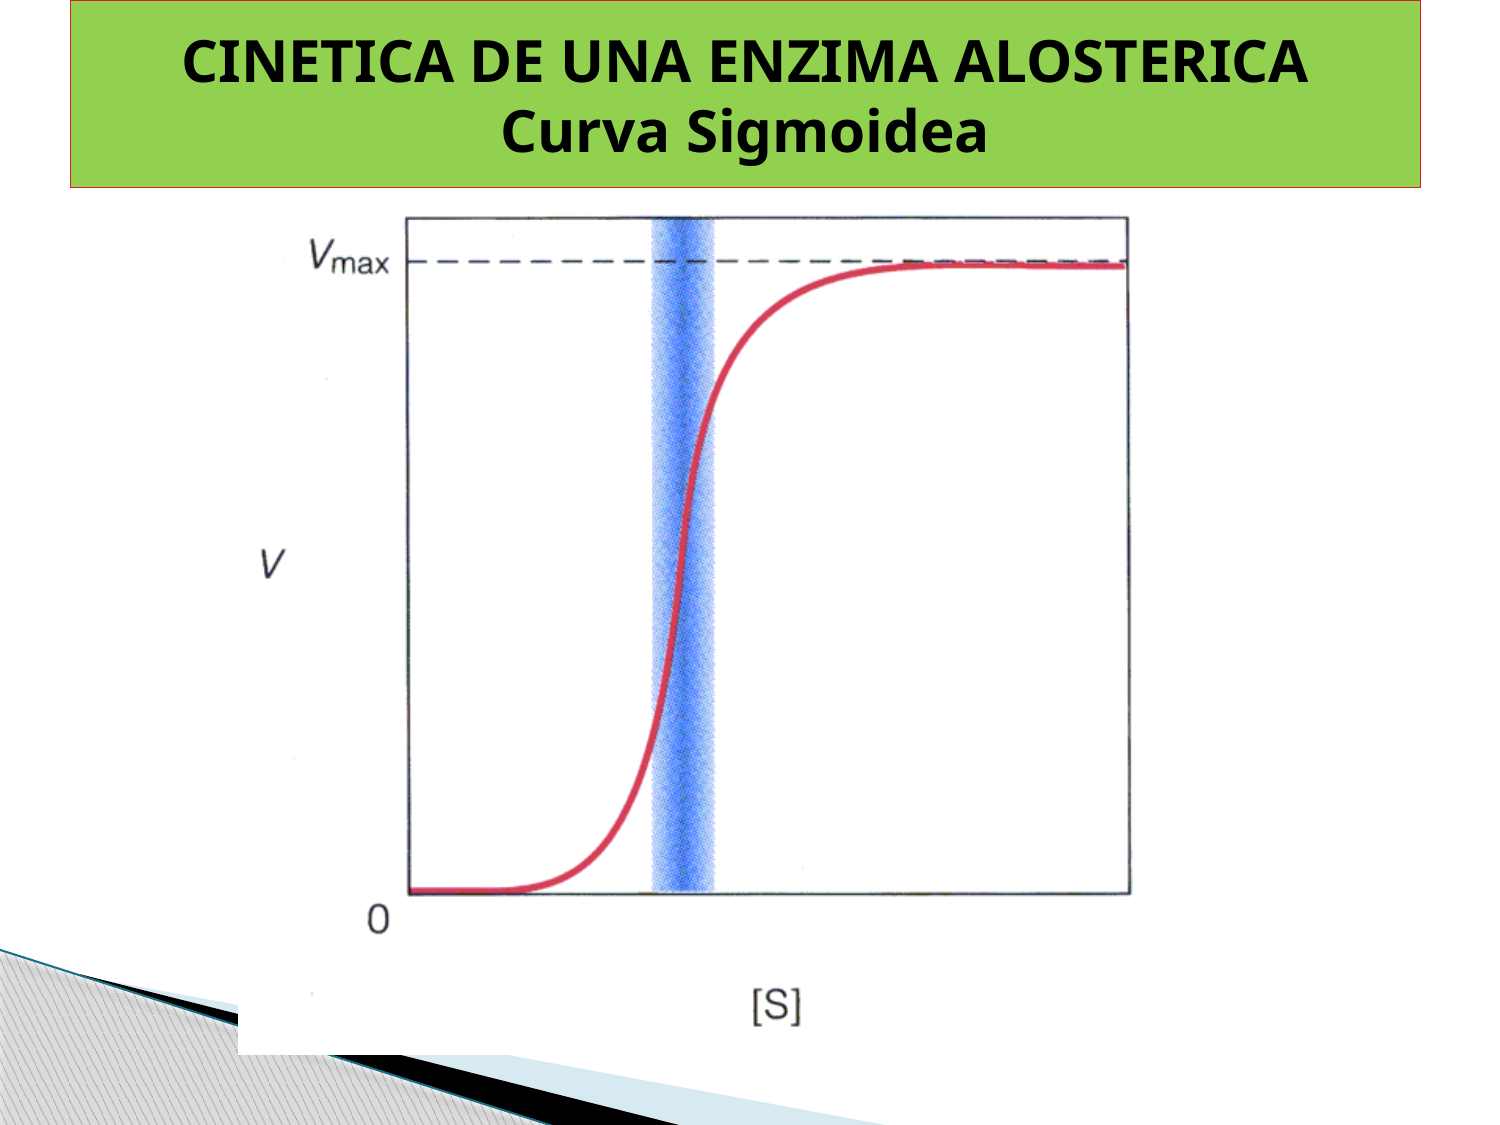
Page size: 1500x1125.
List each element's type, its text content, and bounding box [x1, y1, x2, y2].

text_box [238, 195, 1161, 1055]
title CINETICA DE UNA ENZIMA ALOSTERICA Curva Sigmoidea [70, 0, 1421, 188]
